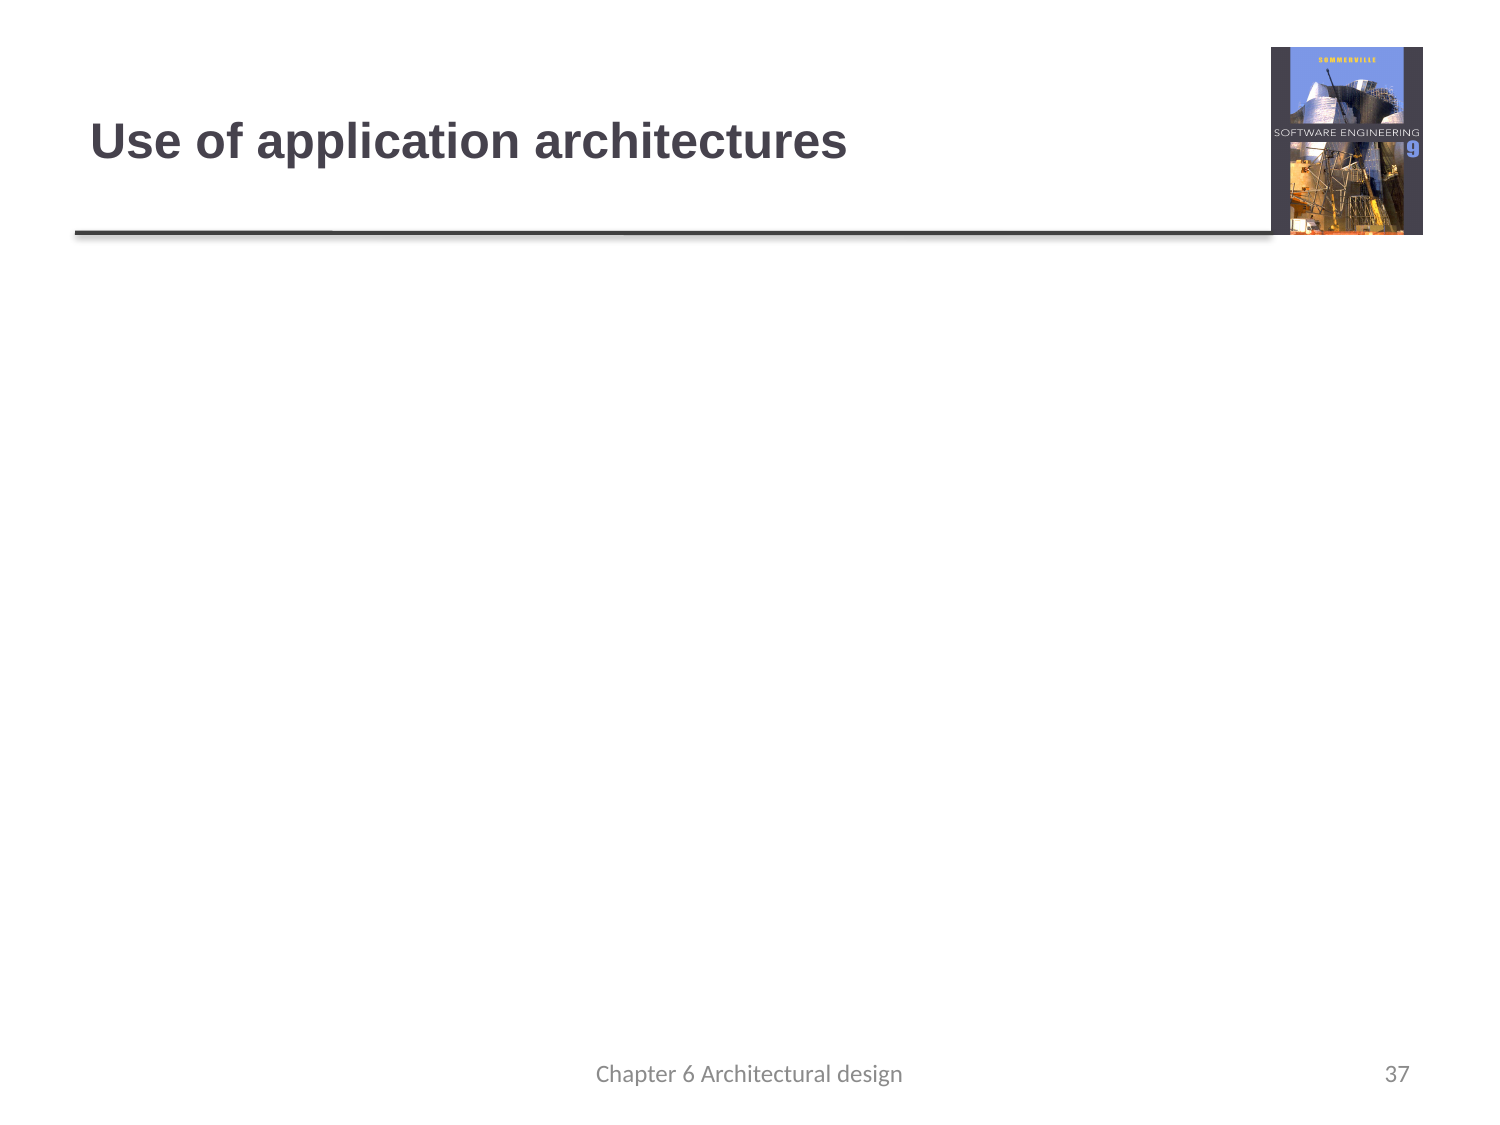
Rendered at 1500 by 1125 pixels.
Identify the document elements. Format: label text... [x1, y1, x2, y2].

title Use of application architectures [74, 44, 1272, 233]
footer Chapter 6 Architectural design [512, 1042, 988, 1103]
slide_number 37 [1074, 1042, 1425, 1103]
picture [1272, 47, 1423, 235]
